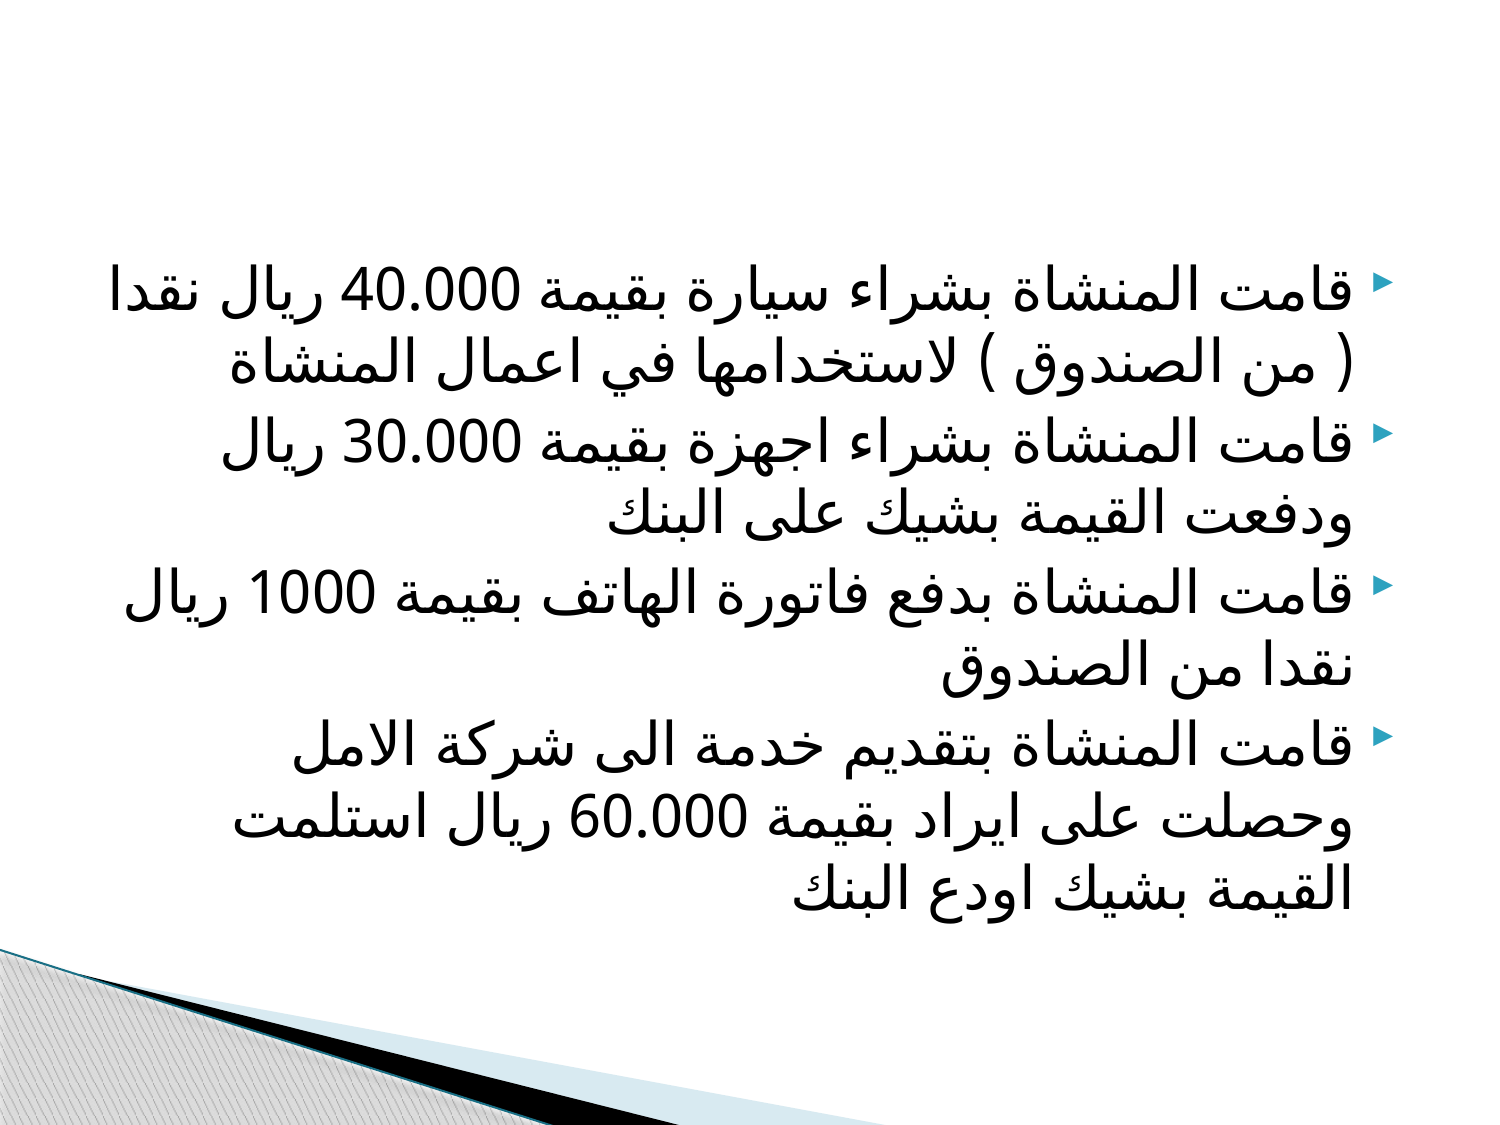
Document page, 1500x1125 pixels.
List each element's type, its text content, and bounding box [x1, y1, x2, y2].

list قامت المنشاة بشراء سيارة بقيمة 40.000 ريال نقدا ( من الصندوق ) لاستخدامها في اعمال المنشاة قامت المنشاة بشراء اجهزة بقيمة 30.000 ريال ودفعت القيمة بشيك على البنك قامت المنشاة بدفع فاتورة الهاتف بقيمة 1000 ريال نقدا من الصندوق قامت المنشاة بتقديم خدمة الى شركة الامل وحصلت على ايراد بقيمة 60.000 ريال استلمت القيمة بشيك اودع البنك [75, 243, 1425, 986]
